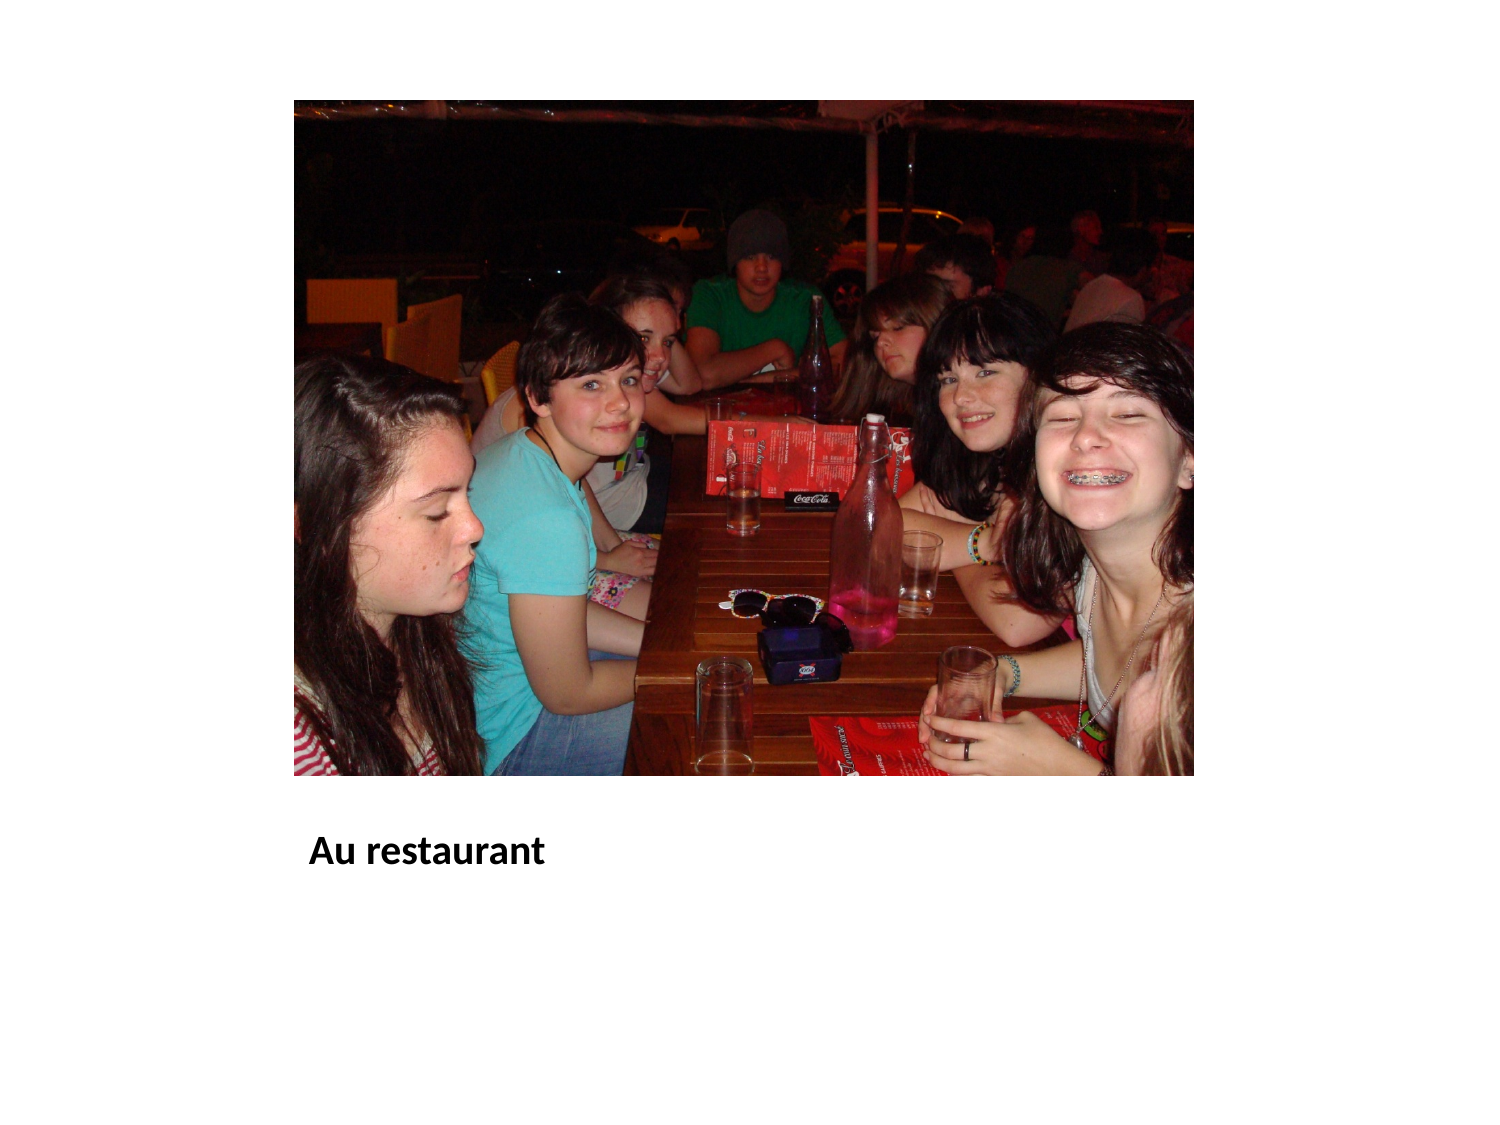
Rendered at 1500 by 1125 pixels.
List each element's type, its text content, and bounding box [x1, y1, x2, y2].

title Au restaurant [294, 787, 1194, 881]
picture [293, 100, 1195, 776]
